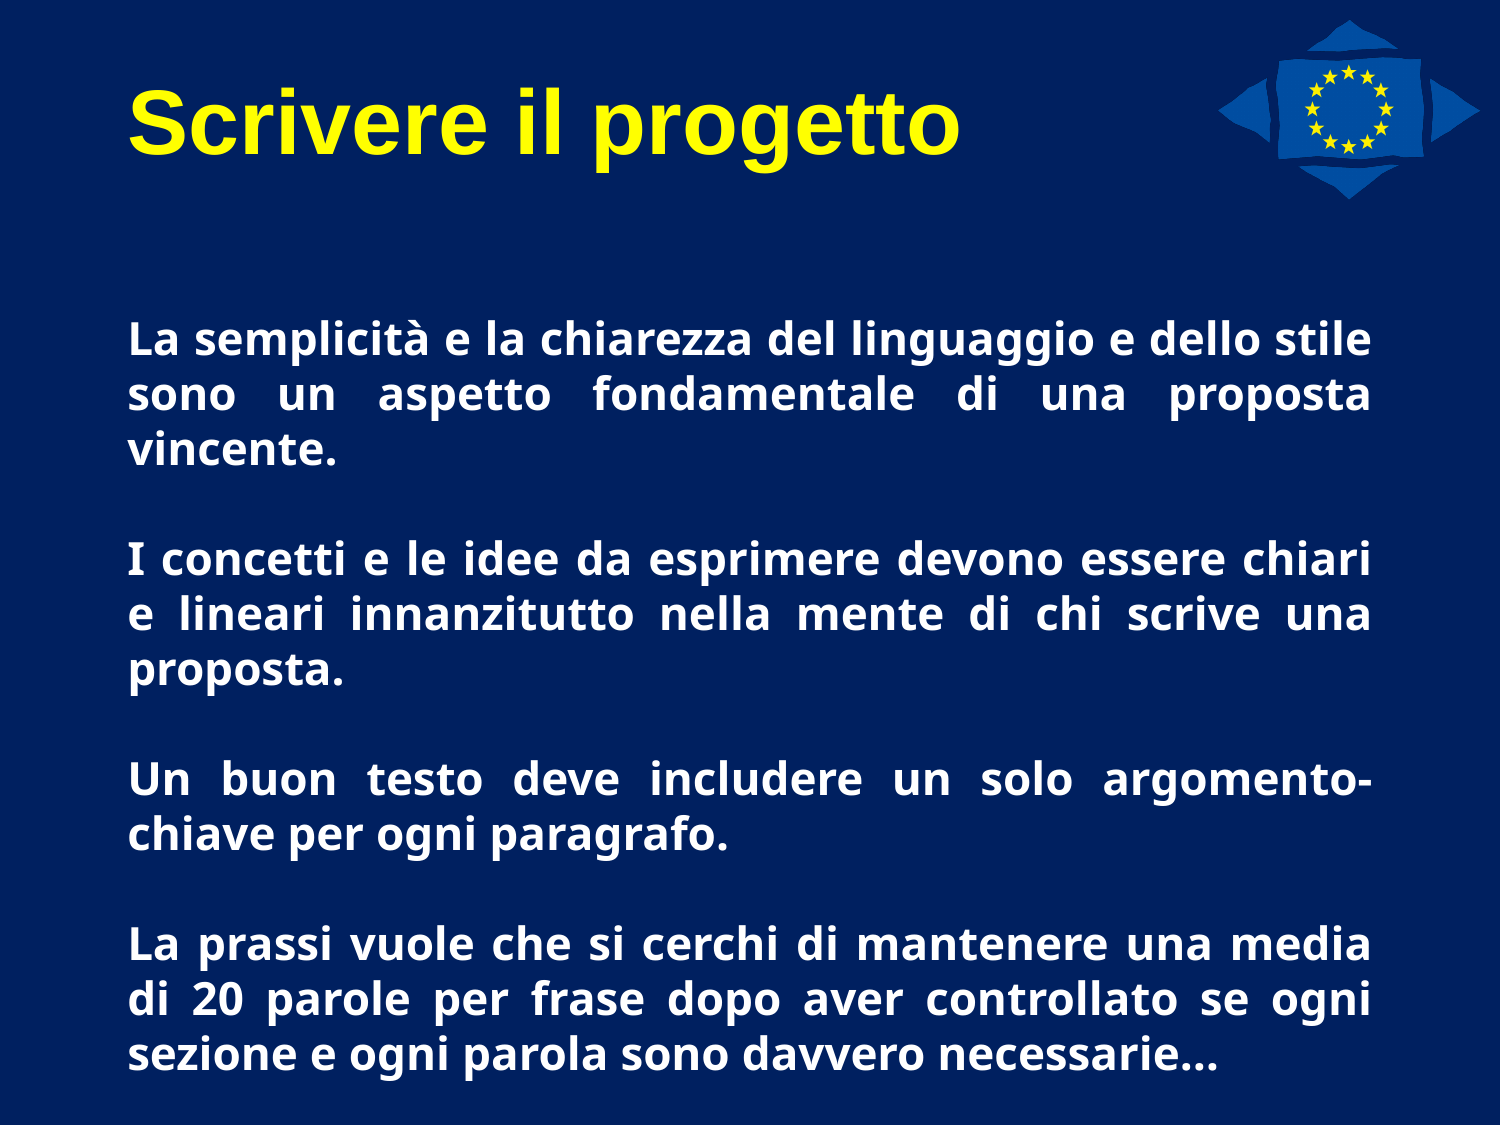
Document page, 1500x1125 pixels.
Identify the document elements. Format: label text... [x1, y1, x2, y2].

text_box La semplicità e la chiarezza del linguaggio e dello stile sono un aspetto fondamentale di una proposta vincente. I concetti e le idee da esprimere devono essere chiari e lineari innanzitutto nella mente di chi scrive una proposta. Un buon testo deve includere un solo argomento-chiave per ogni paragrafo. La prassi vuole che si cerchi di mantenere una media di 20 parole per frase dopo aver controllato se ogni sezione e ogni parola sono davvero necessarie… [112, 302, 1388, 1102]
picture [1214, 17, 1484, 203]
text_box Scrivere il progetto [112, 55, 1162, 180]
